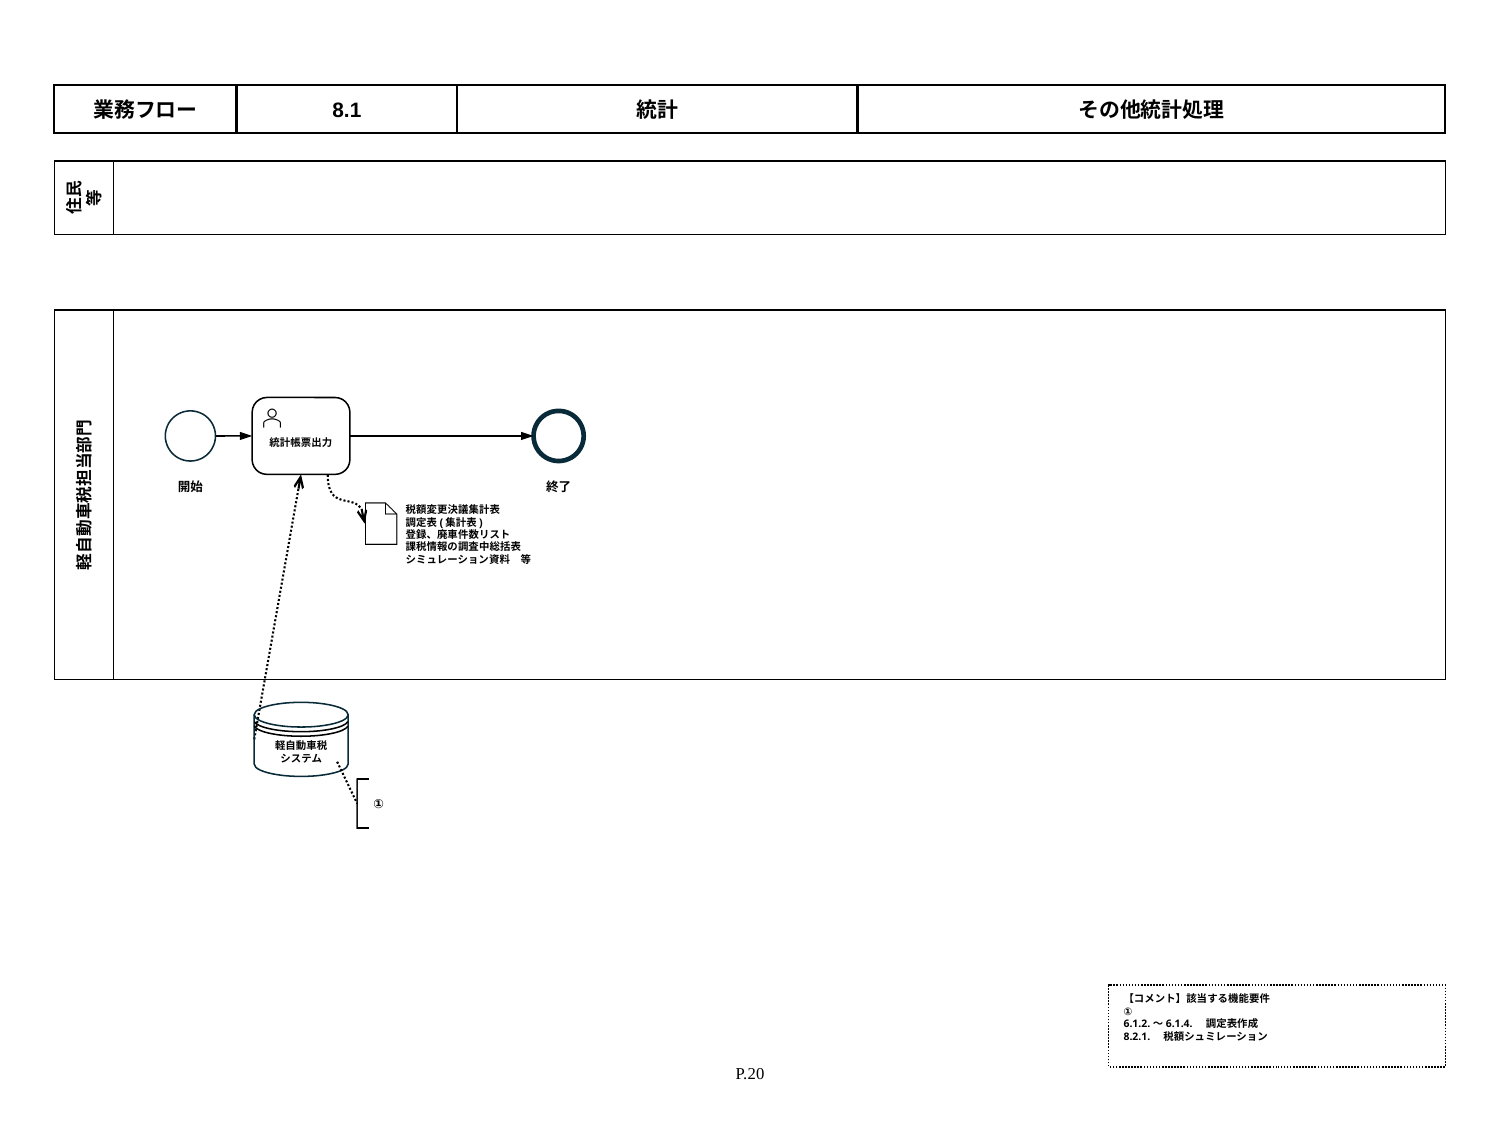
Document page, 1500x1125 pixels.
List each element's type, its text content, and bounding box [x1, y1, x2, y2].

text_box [336, 761, 462, 829]
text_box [253, 701, 349, 777]
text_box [251, 396, 351, 475]
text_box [53, 160, 1447, 236]
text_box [53, 84, 1447, 134]
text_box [53, 309, 1447, 681]
slide_number P.20 [581, 1042, 919, 1103]
text_box 【コメント】該当する機能要件 ① 6.1.2.～6.1.4. 調定表作成 8.2.1. 税額シュミレーション [1107, 984, 1447, 1068]
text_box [327, 474, 494, 550]
